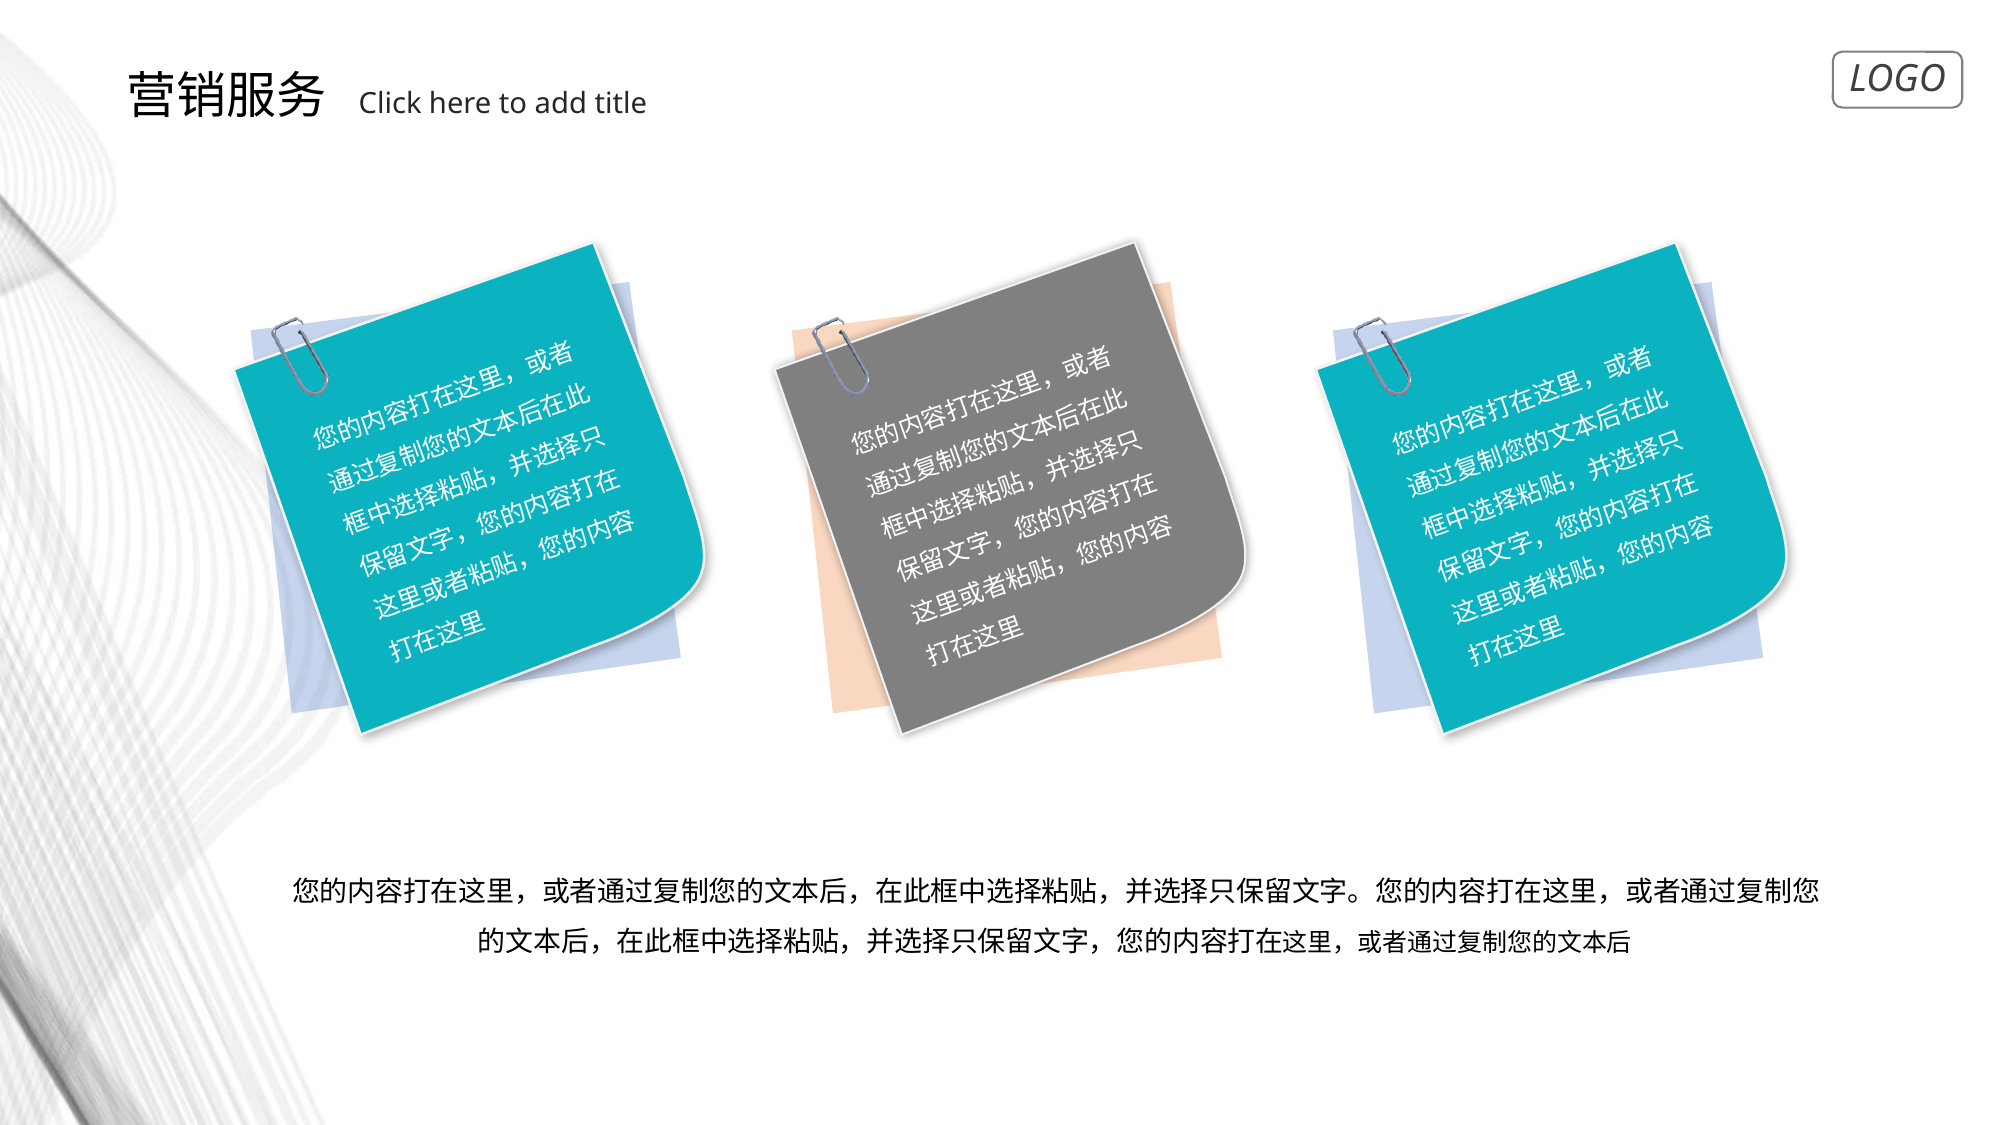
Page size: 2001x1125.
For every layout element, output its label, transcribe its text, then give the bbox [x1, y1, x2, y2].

picture [0, 0, 2000, 1125]
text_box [1315, 242, 1787, 735]
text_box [233, 242, 705, 735]
text_box 您的内容打在这里，或者通过复制您的文本后，在此框中选择粘贴，并选择只保留文字。您的内容打在这里，或者通过复制您的文本后，在此框中选择粘贴，并选择只保留文字，您的内容打在这里，或者通过复制您的文本后 [271, 849, 1840, 965]
text_box Click here to add title [343, 70, 719, 127]
text_box 营销服务 [31, 55, 342, 131]
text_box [774, 242, 1246, 735]
